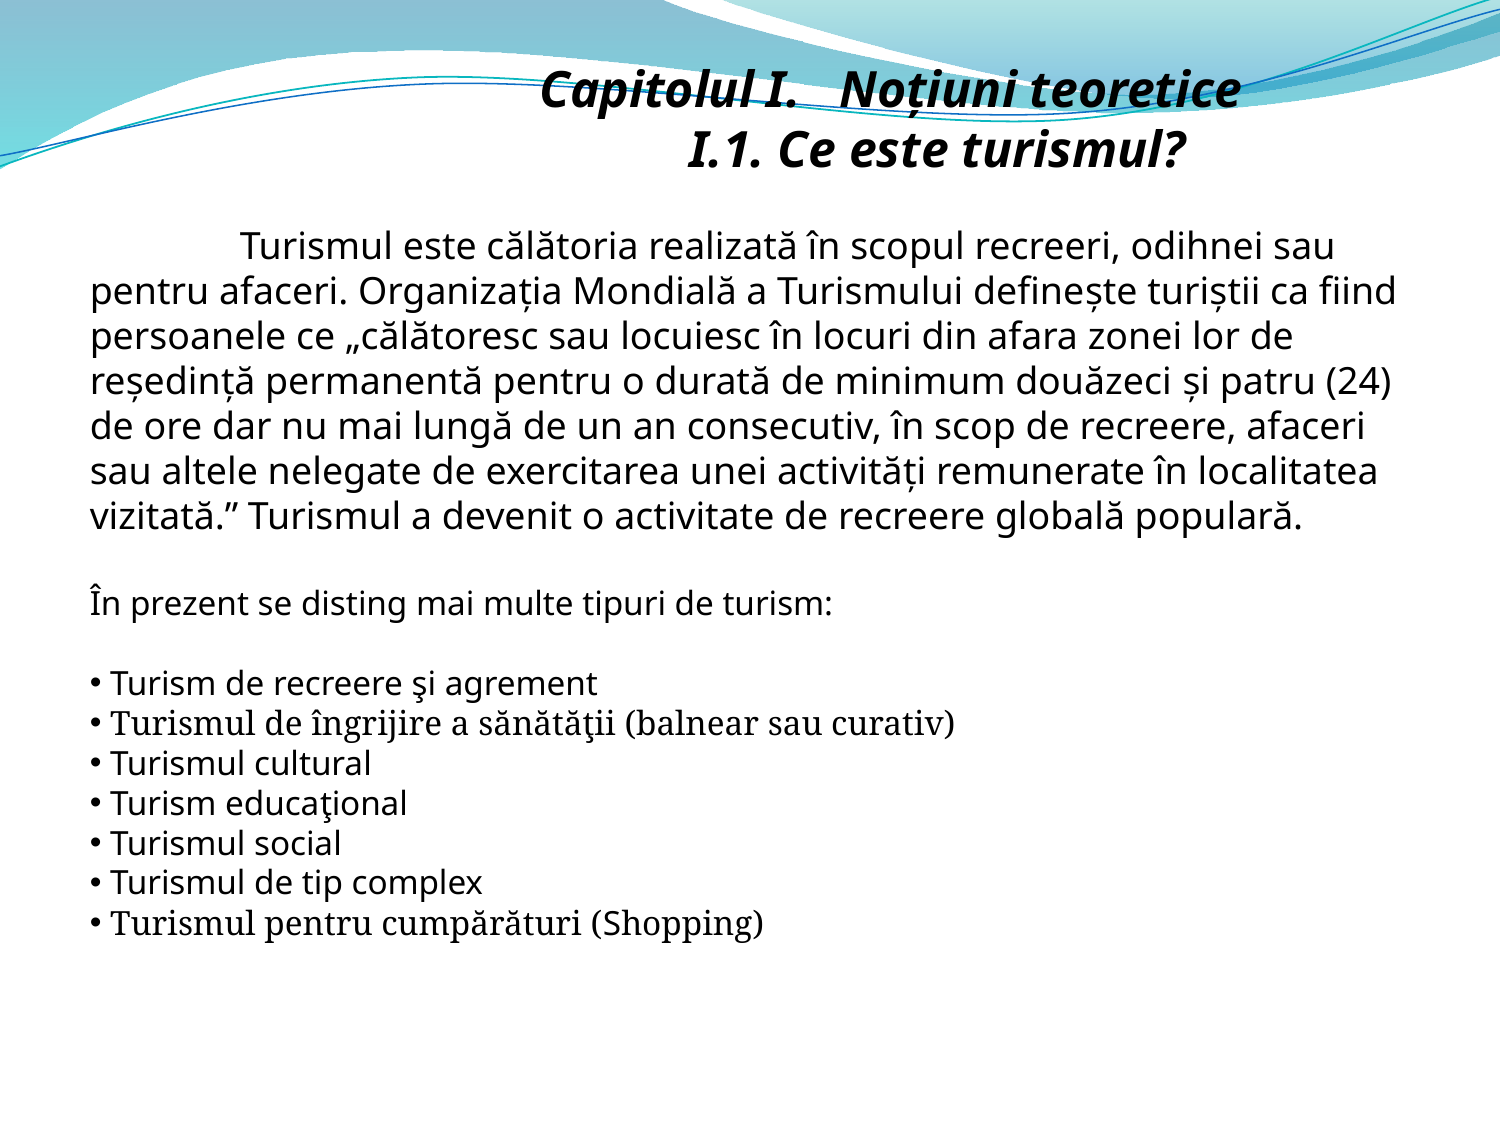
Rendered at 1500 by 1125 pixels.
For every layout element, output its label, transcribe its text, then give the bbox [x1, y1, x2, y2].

text_box Capitolul I. Noţiuni teoretice I.1. Ce este turismul? Turismul este călătoria realizată în scopul recreeri, odihnei sau pentru afaceri. Organizația Mondială a Turismului definește turiștii ca fiind persoanele ce „călătoresc sau locuiesc în locuri din afara zonei lor de reședință permanentă pentru o durată de minimum douăzeci și patru (24) de ore dar nu mai lungă de un an consecutiv, în scop de recreere, afaceri sau altele nelegate de exercitarea unei activități remunerate în localitatea vizitată.” Turismul a devenit o activitate de recreere globală populară. În prezent se disting mai multe tipuri de turism: Turism de recreere şi agrement Turismul de îngrijire a sănătăţii (balnear sau curativ) Turismul cultural Turism educaţional Turismul social Turismul de tip complex Turismul pentru cumpărături (Shopping) [75, 49, 1450, 949]
